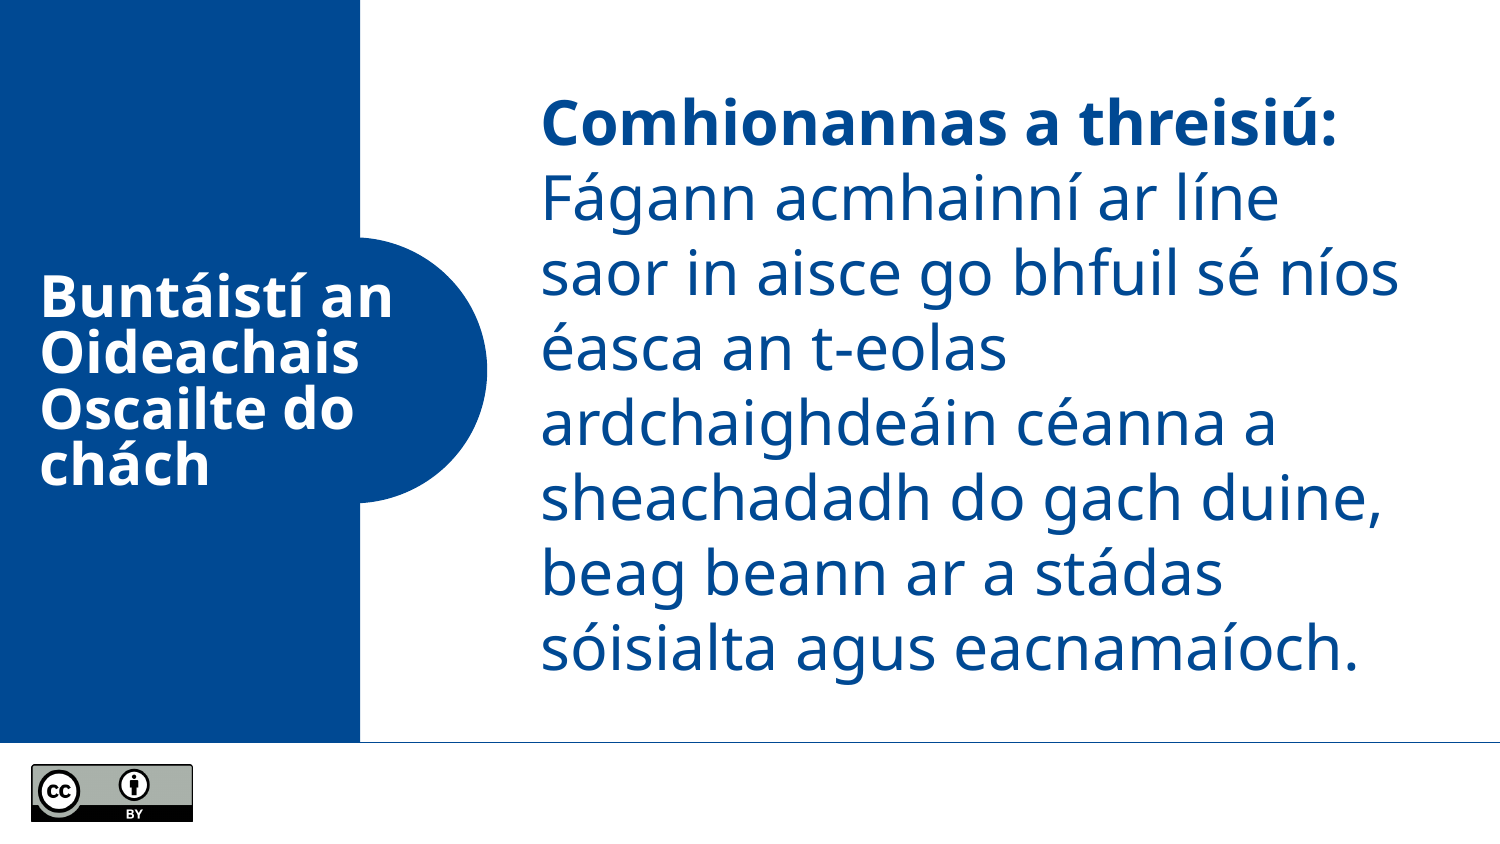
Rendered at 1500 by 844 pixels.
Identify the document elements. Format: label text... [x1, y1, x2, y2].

picture [31, 764, 193, 822]
text_box Buntáistí an Oideachais Oscailte do chách [24, 258, 412, 513]
text_box [280, 237, 488, 490]
text_box [0, 0, 361, 742]
text_box Comhionannas a threisiú: Fágann acmhainní ar líne saor in aisce go bhfuil sé níos éasca an t-eolas ardchaighdeáin céanna a sheachadadh do gach duine, beag beann ar a stádas sóisialta agus eacnamaíoch. [525, 68, 1436, 698]
text_box [0, 750, 1500, 844]
